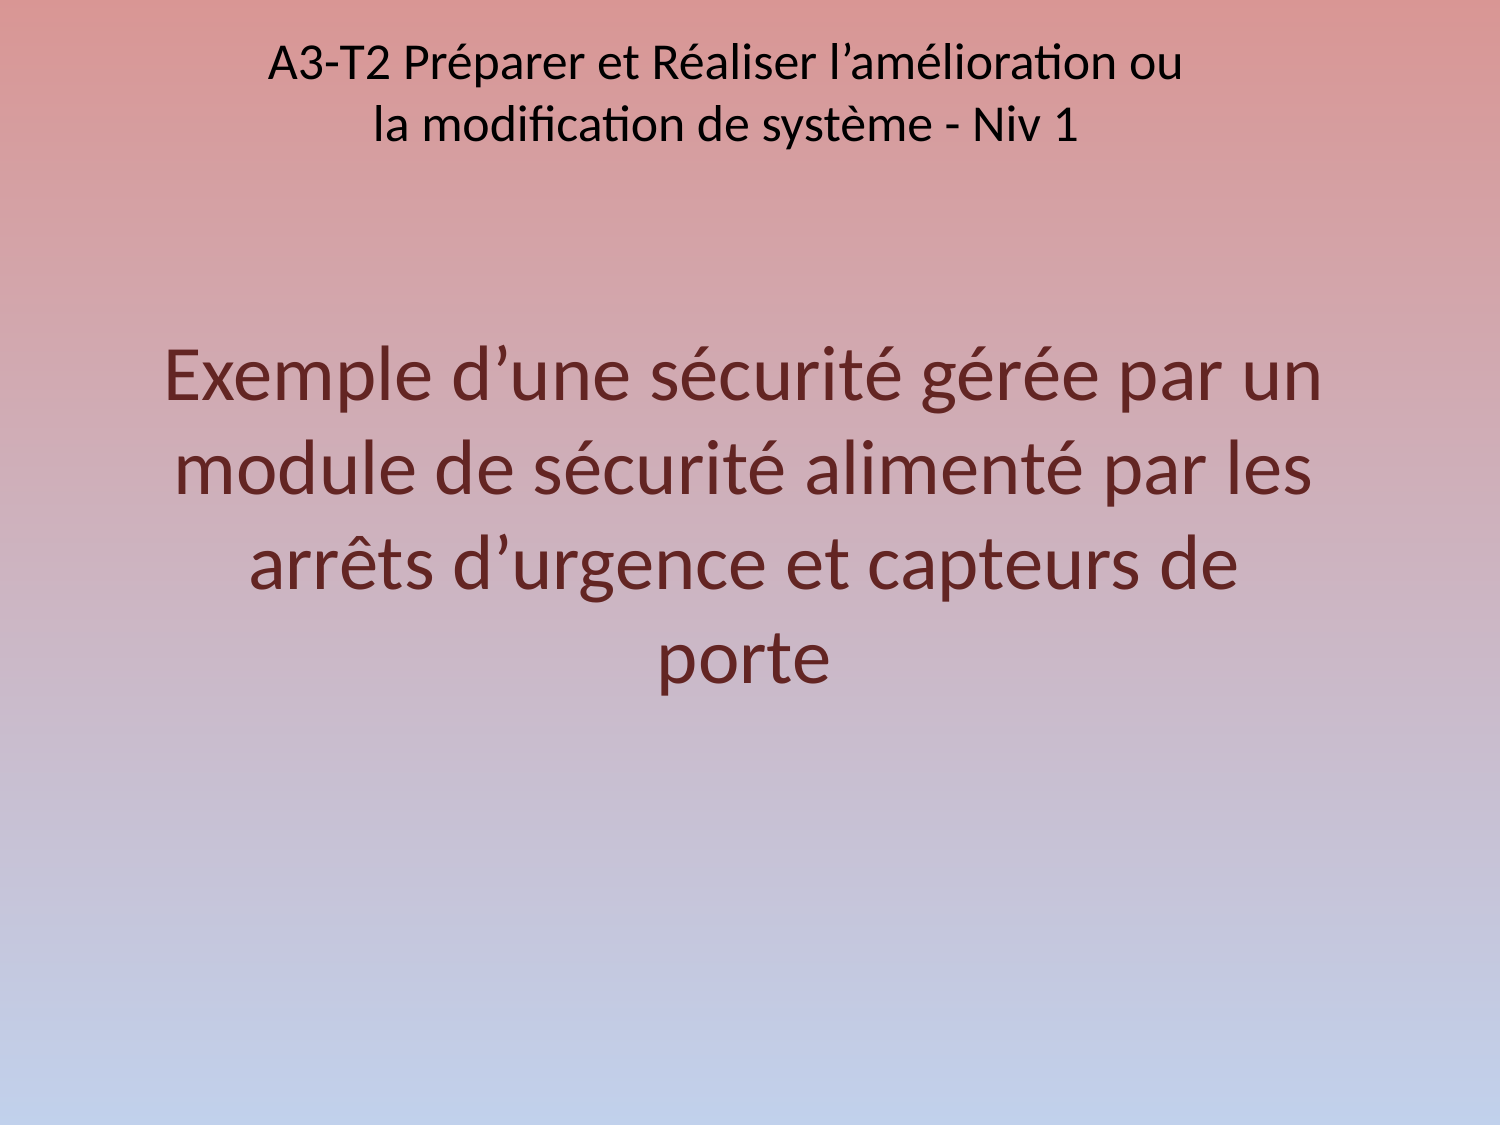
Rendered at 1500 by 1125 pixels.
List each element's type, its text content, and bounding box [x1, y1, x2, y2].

text_box Exemple d’une sécurité gérée par un module de sécurité alimenté par les arrêts d’urgence et capteurs de porte [147, 314, 1341, 728]
title A3-T2 Préparer et Réaliser l’amélioration ou la modification de système - Niv 1 [242, 19, 1211, 161]
